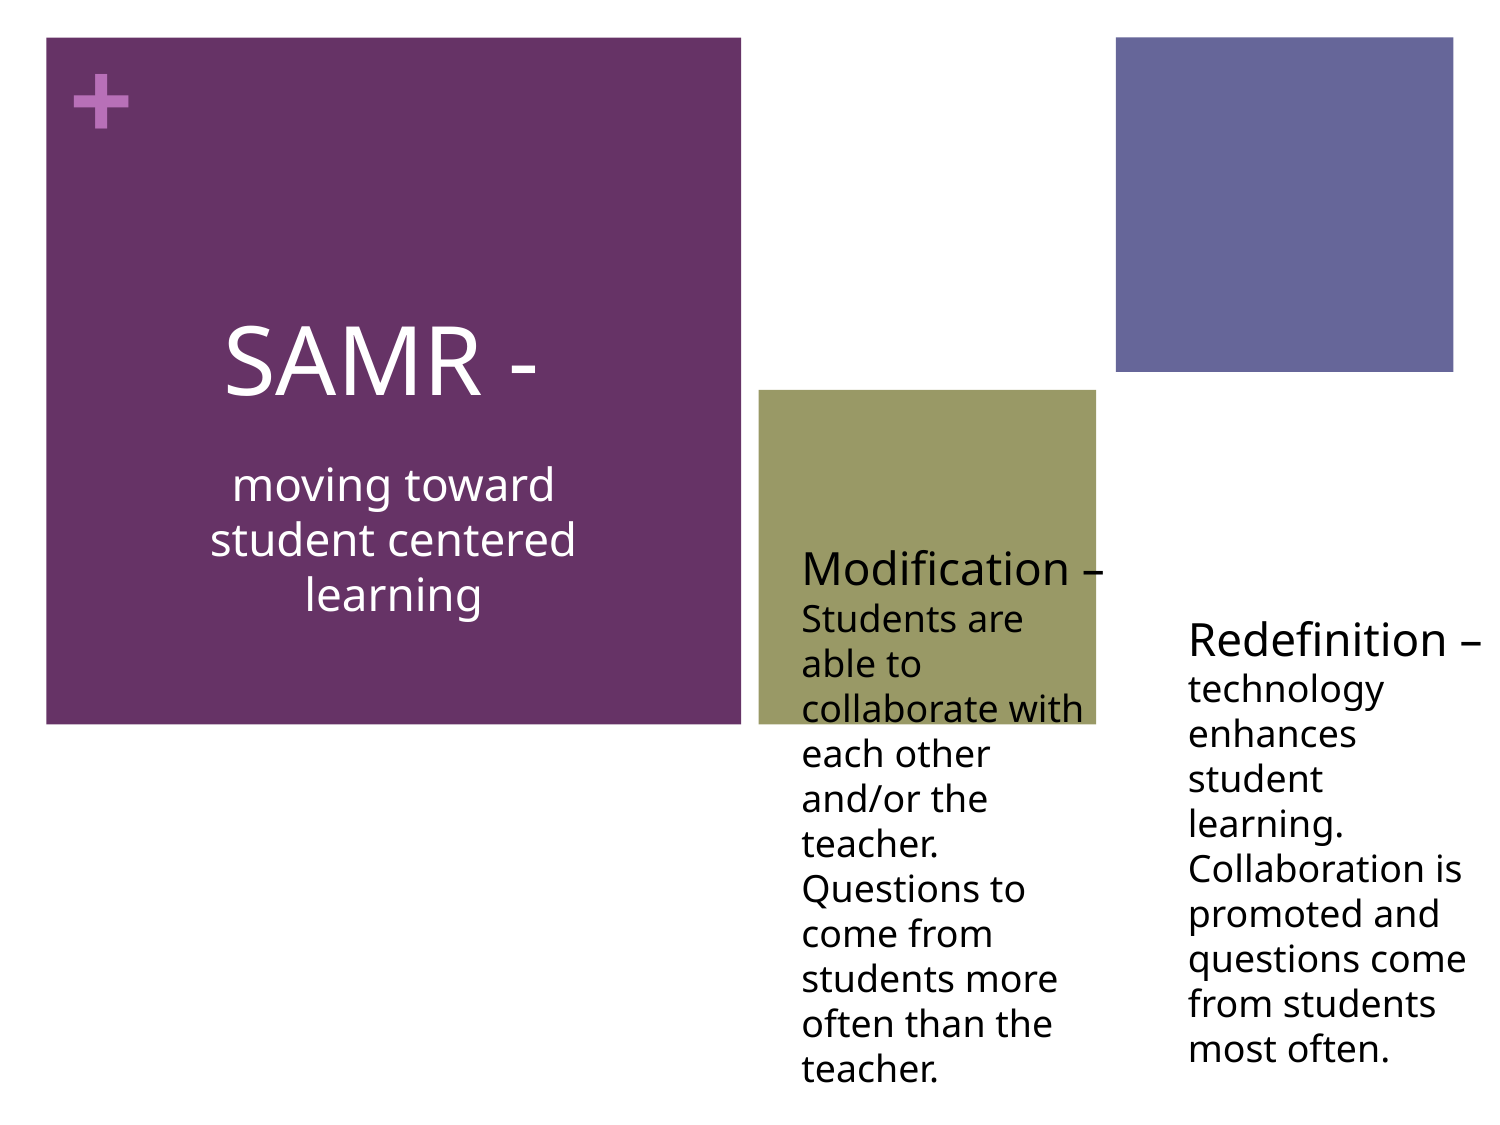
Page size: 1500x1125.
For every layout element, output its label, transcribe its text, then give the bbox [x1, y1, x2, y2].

list SAMR - moving toward student centered learning [140, 291, 647, 627]
text_box Redefinition – technology enhances student learning. Collaboration is promoted and questions come from students most often. [1173, 602, 1500, 1078]
text_box Modification – Students are able to collaborate with each other and/or the teacher. Questions to come from students more often than the teacher. [786, 532, 1121, 1097]
